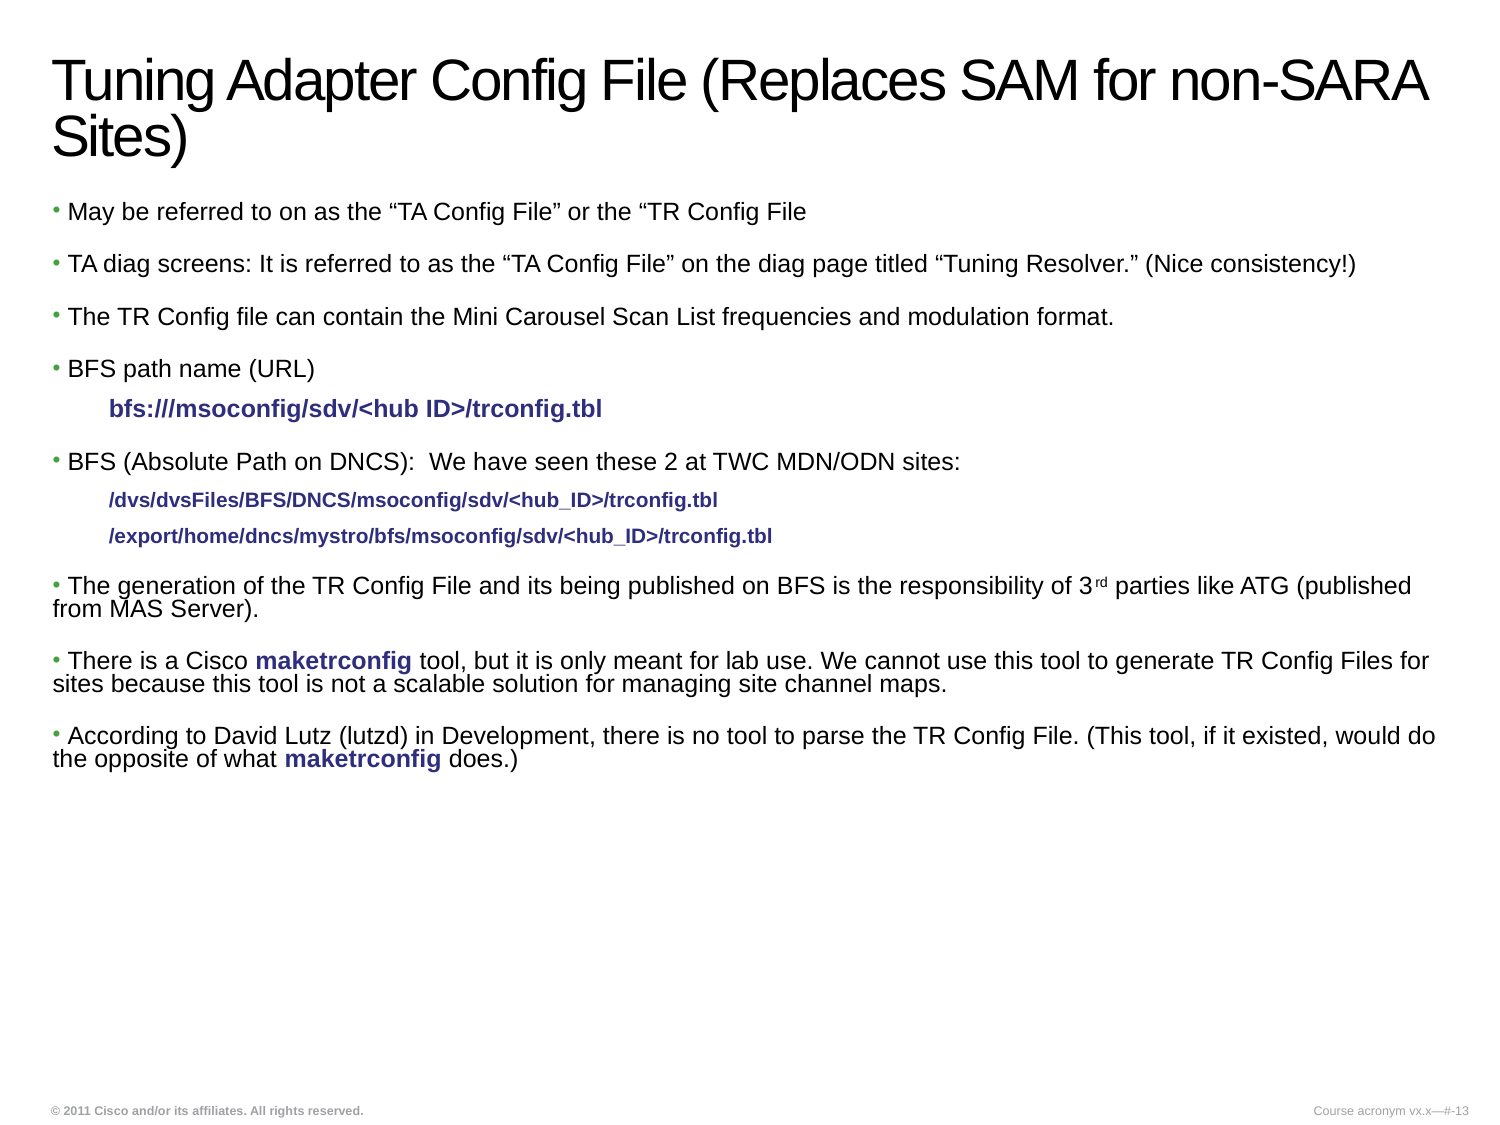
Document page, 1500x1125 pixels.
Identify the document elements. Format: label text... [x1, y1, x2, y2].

list May be referred to on as the “TA Config File” or the “TR Config File TA diag screens: It is referred to as the “TA Config File” on the diag page titled “Tuning Resolver.” (Nice consistency!) The TR Config file can contain the Mini Carousel Scan List frequencies and modulation format. BFS path name (URL) bfs:///msoconfig/sdv/<hub ID>/trconfig.tbl BFS (Absolute Path on DNCS): We have seen these 2 at TWC MDN/ODN sites: /dvs/dvsFiles/BFS/DNCS/msoconfig/sdv/<hub_ID>/trconfig.tbl /export/home/dncs/mystro/bfs/msoconfig/sdv/<hub_ID>/trconfig.tbl The generation of the TR Config File and its being published on BFS is the responsibility of 3rd parties like ATG (published from MAS Server). There is a Cisco maketrconfig tool, but it is only meant for lab use. We cannot use this tool to generate TR Config Files for sites because this tool is not a scalable solution for managing site channel maps. According to David Lutz (lutzd) in Development, there is no tool to parse the TR Config File. (This tool, if it existed, would do the opposite of what maketrconfig does.) [37, 195, 1463, 1095]
title Tuning Adapter Config File (Replaces SAM for non-SARA Sites) [37, 37, 1463, 175]
